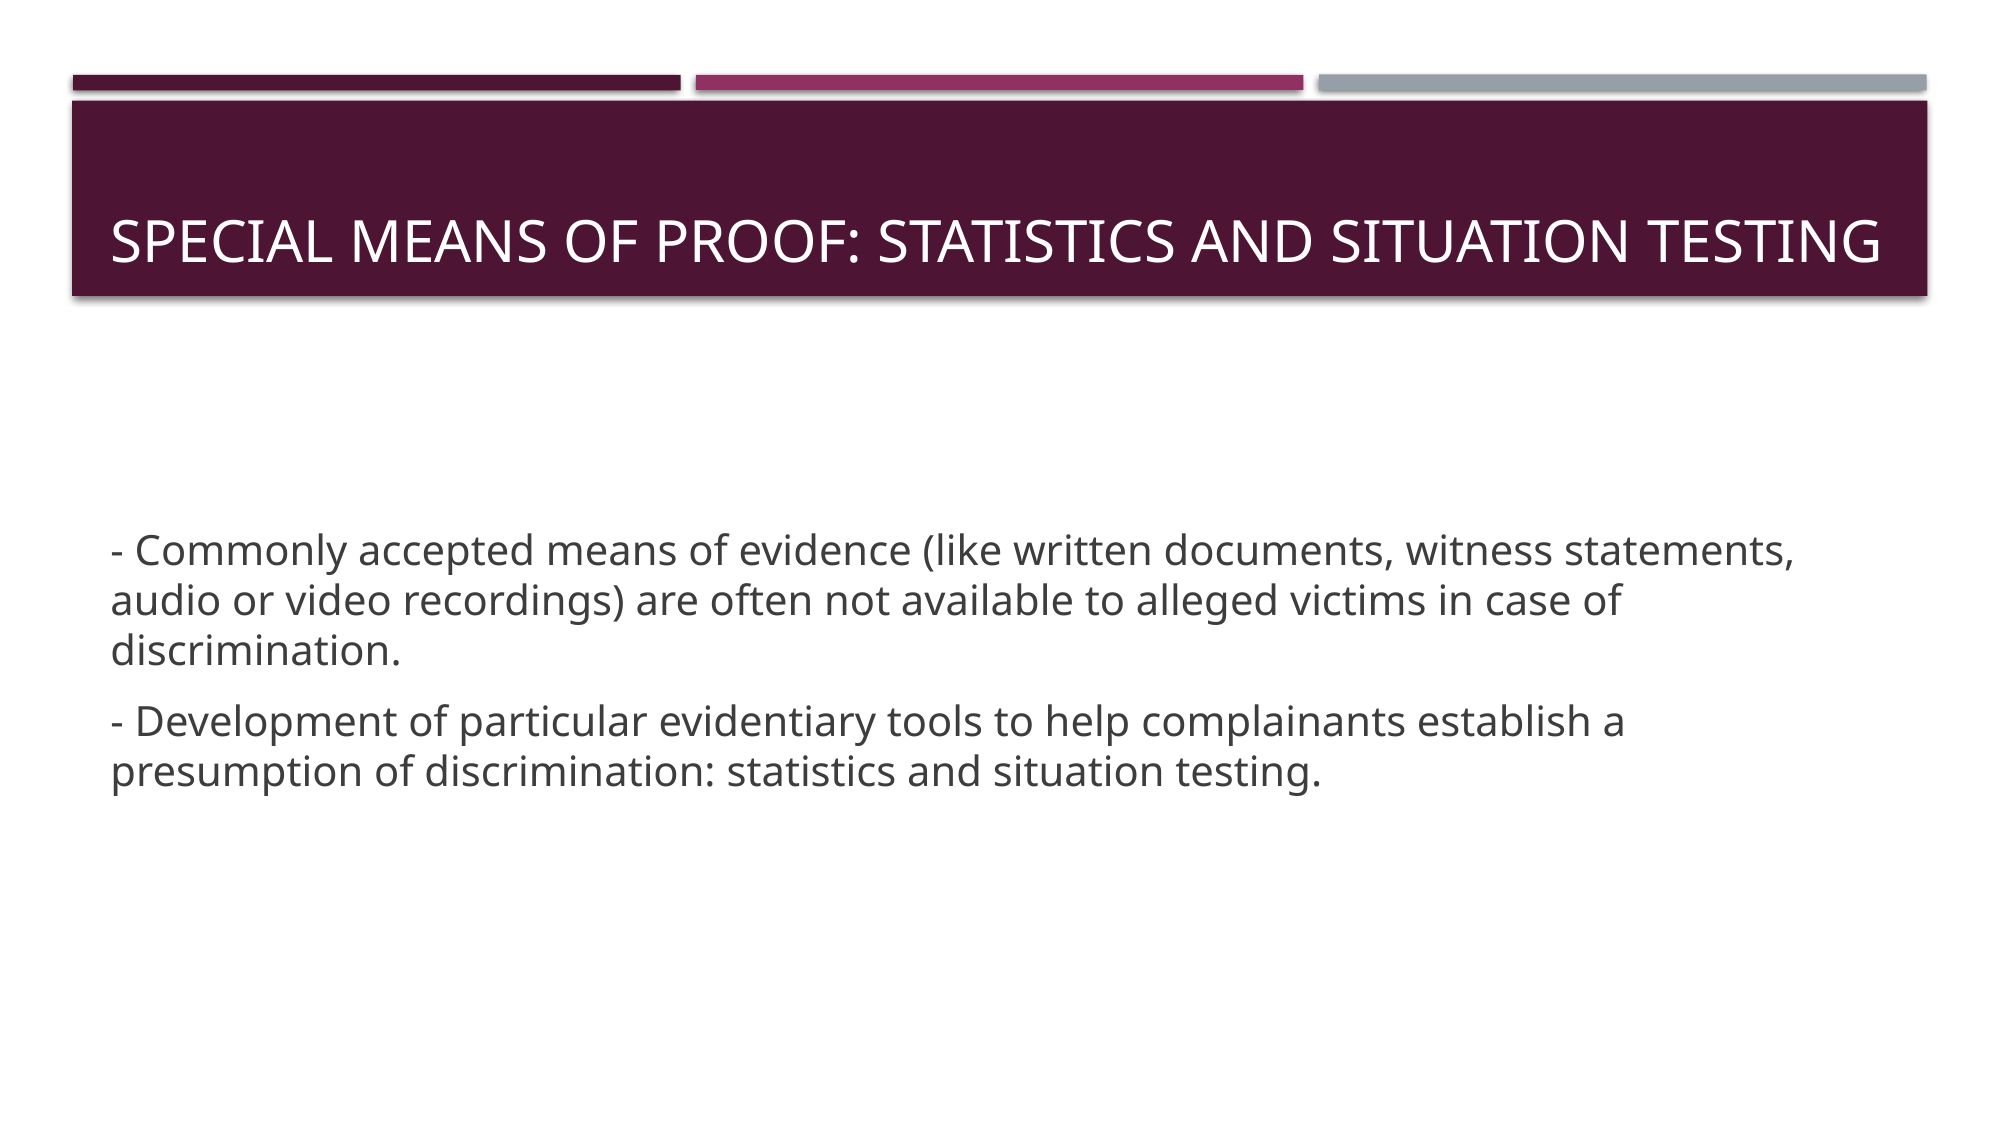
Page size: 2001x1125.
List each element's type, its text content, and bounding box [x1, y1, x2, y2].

title Special means of proof: statistics and situation testing [95, 115, 1905, 282]
list - Commonly accepted means of evidence (like written documents, witness statements, audio or video recordings) are often not available to alleged victims in case of discrimination. - Development of particular evidentiary tools to help complainants establish a presumption of discrimination: statistics and situation testing. [95, 357, 1905, 962]
